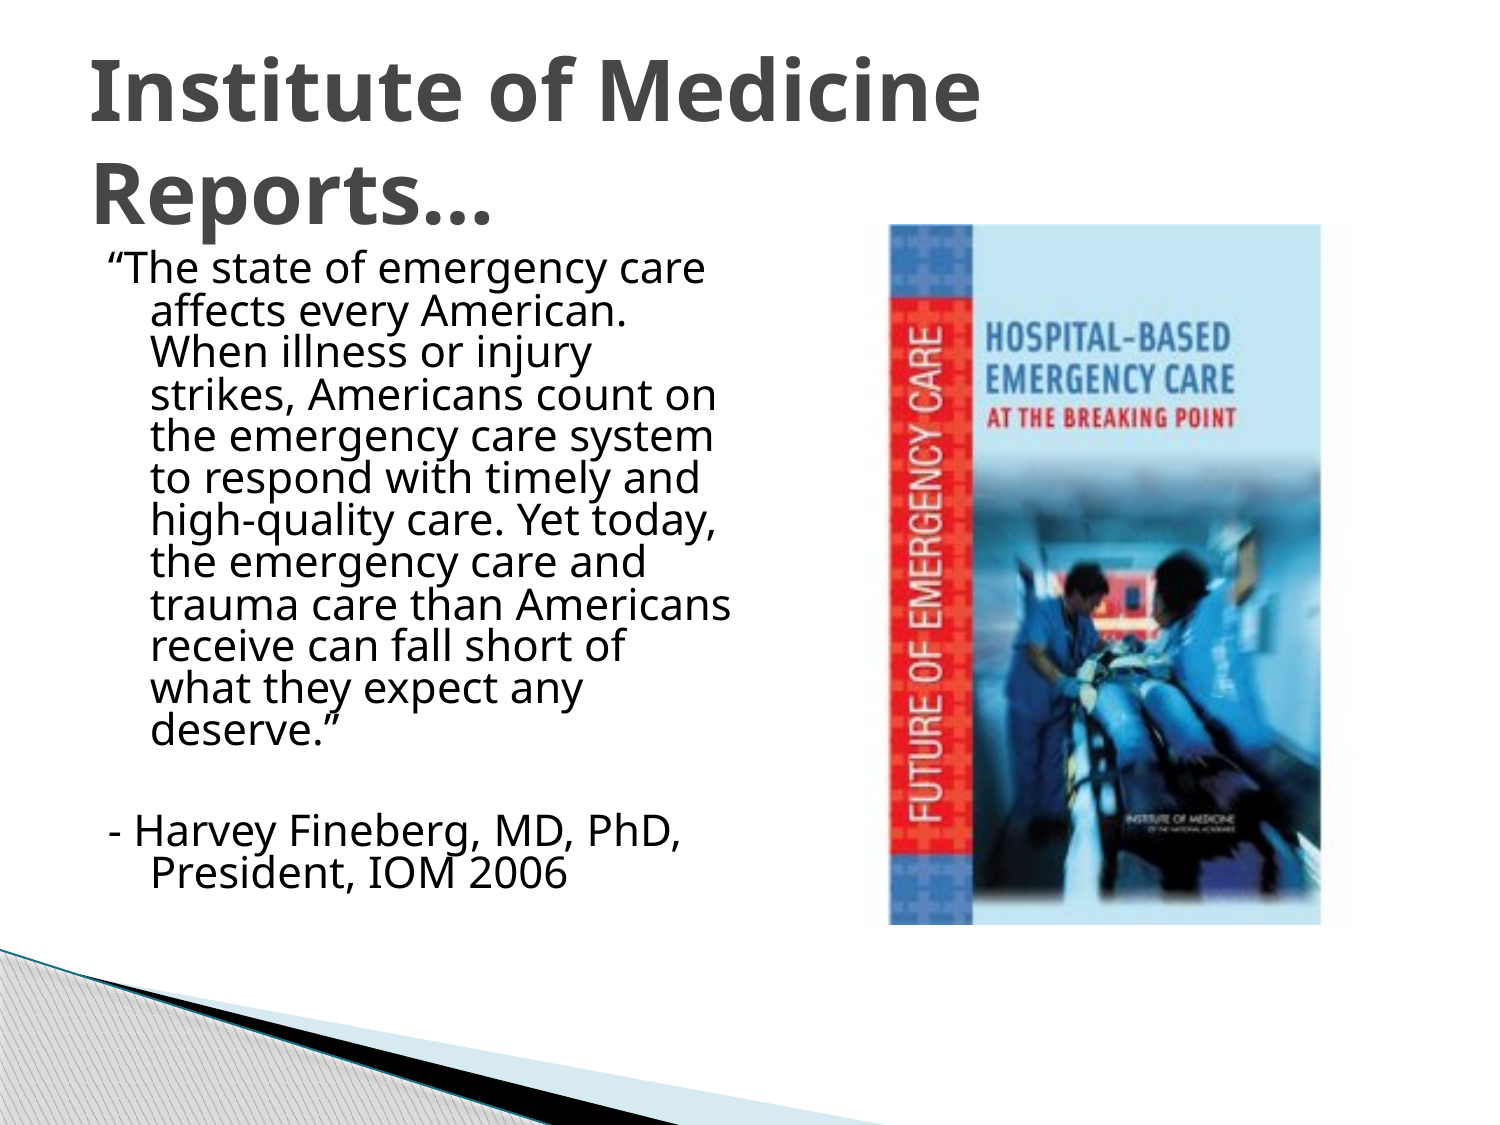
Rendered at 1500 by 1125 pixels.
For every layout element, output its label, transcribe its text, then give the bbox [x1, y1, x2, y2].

title Institute of Medicine Reports… [75, 45, 1425, 233]
picture [755, 224, 1457, 926]
list “The state of emergency care affects every American. When illness or injury strikes, Americans count on the emergency care system to respond with timely and high-quality care. Yet today, the emergency care and trauma care than Americans receive can fall short of what they expect any deserve.” - Harvey Fineberg, MD, PhD, President, IOM 2006 [74, 242, 751, 986]
